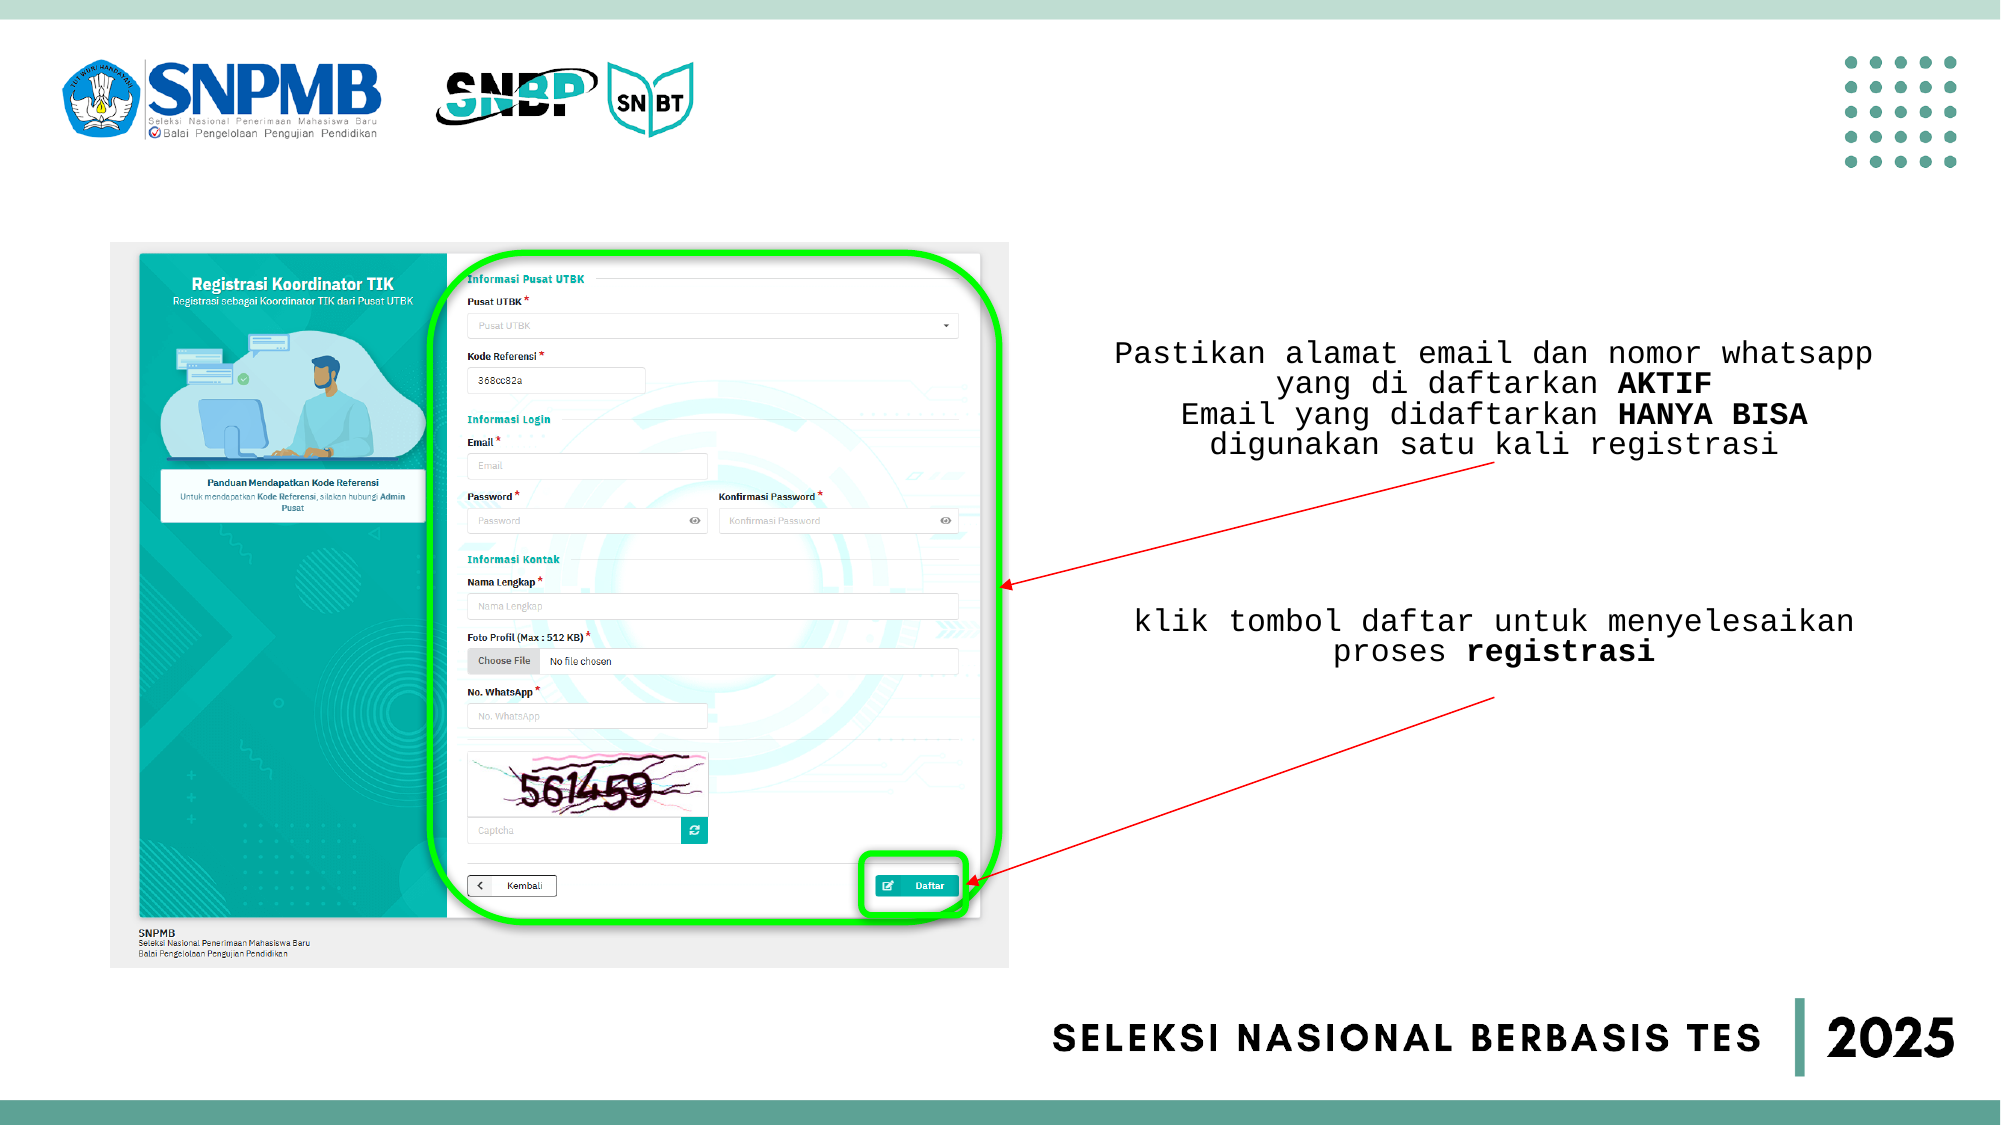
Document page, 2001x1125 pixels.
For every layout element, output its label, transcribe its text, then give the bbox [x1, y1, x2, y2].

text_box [999, 462, 1495, 588]
text_box Pastikan alamat email dan nomor whatsapp yang di daftarkan AKTIF Email yang didaftarkan HANYA BISA digunakan satu kali registrasi [1089, 332, 1900, 463]
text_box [965, 697, 1495, 885]
text_box klik tombol daftar untuk menyelesaikan proses registrasi [1089, 600, 1900, 698]
picture [0, 0, 2001, 1125]
